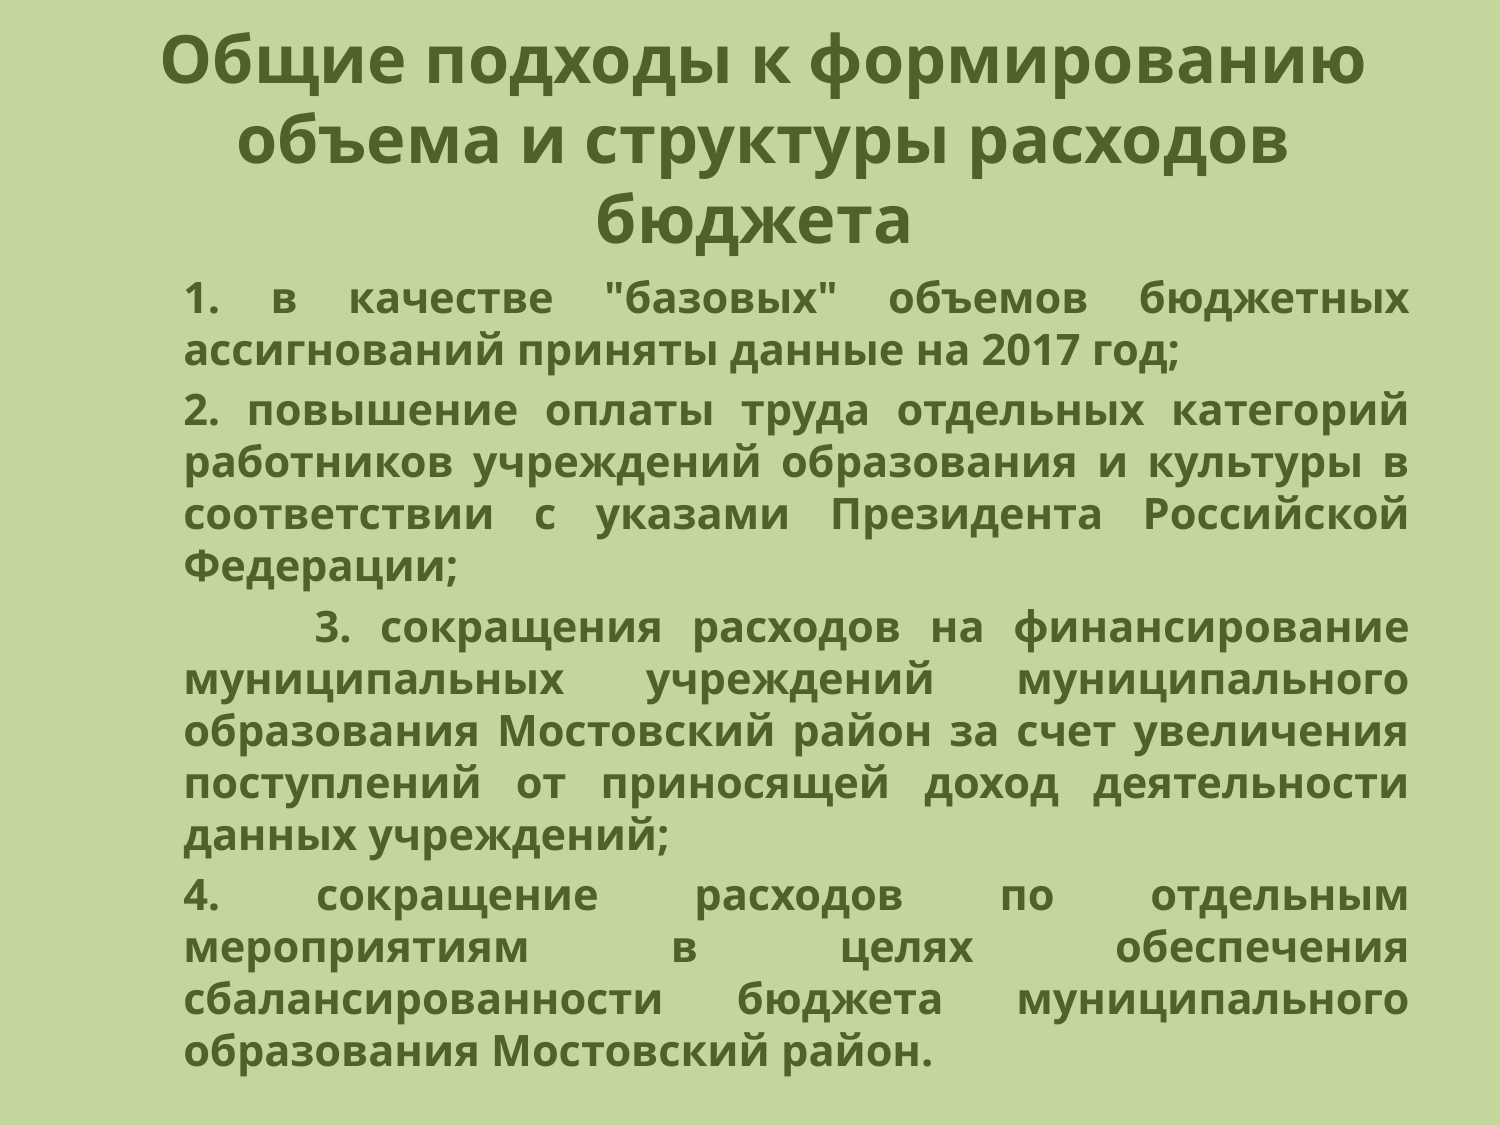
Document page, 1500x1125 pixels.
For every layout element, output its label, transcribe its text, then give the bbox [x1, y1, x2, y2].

list 1. в качестве "базовых" объемов бюджетных ассигнований приняты данные на 2017 год; 2. повышение оплаты труда отдельных категорий работников учреждений образования и культуры в соответствии с указами Президента Российской Федерации; 3. сокращения расходов на финансирование муниципальных учреждений муниципального образования Мостовский район за счет увеличения поступлений от приносящей доход деятельности данных учреждений; 4. сокращение расходов по отдельным мероприятиям в целях обеспечения сбалансированности бюджета муниципального образования Мостовский район. [75, 262, 1425, 1094]
title Общие подходы к формированию объема и структуры расходов бюджета [88, 42, 1439, 231]
